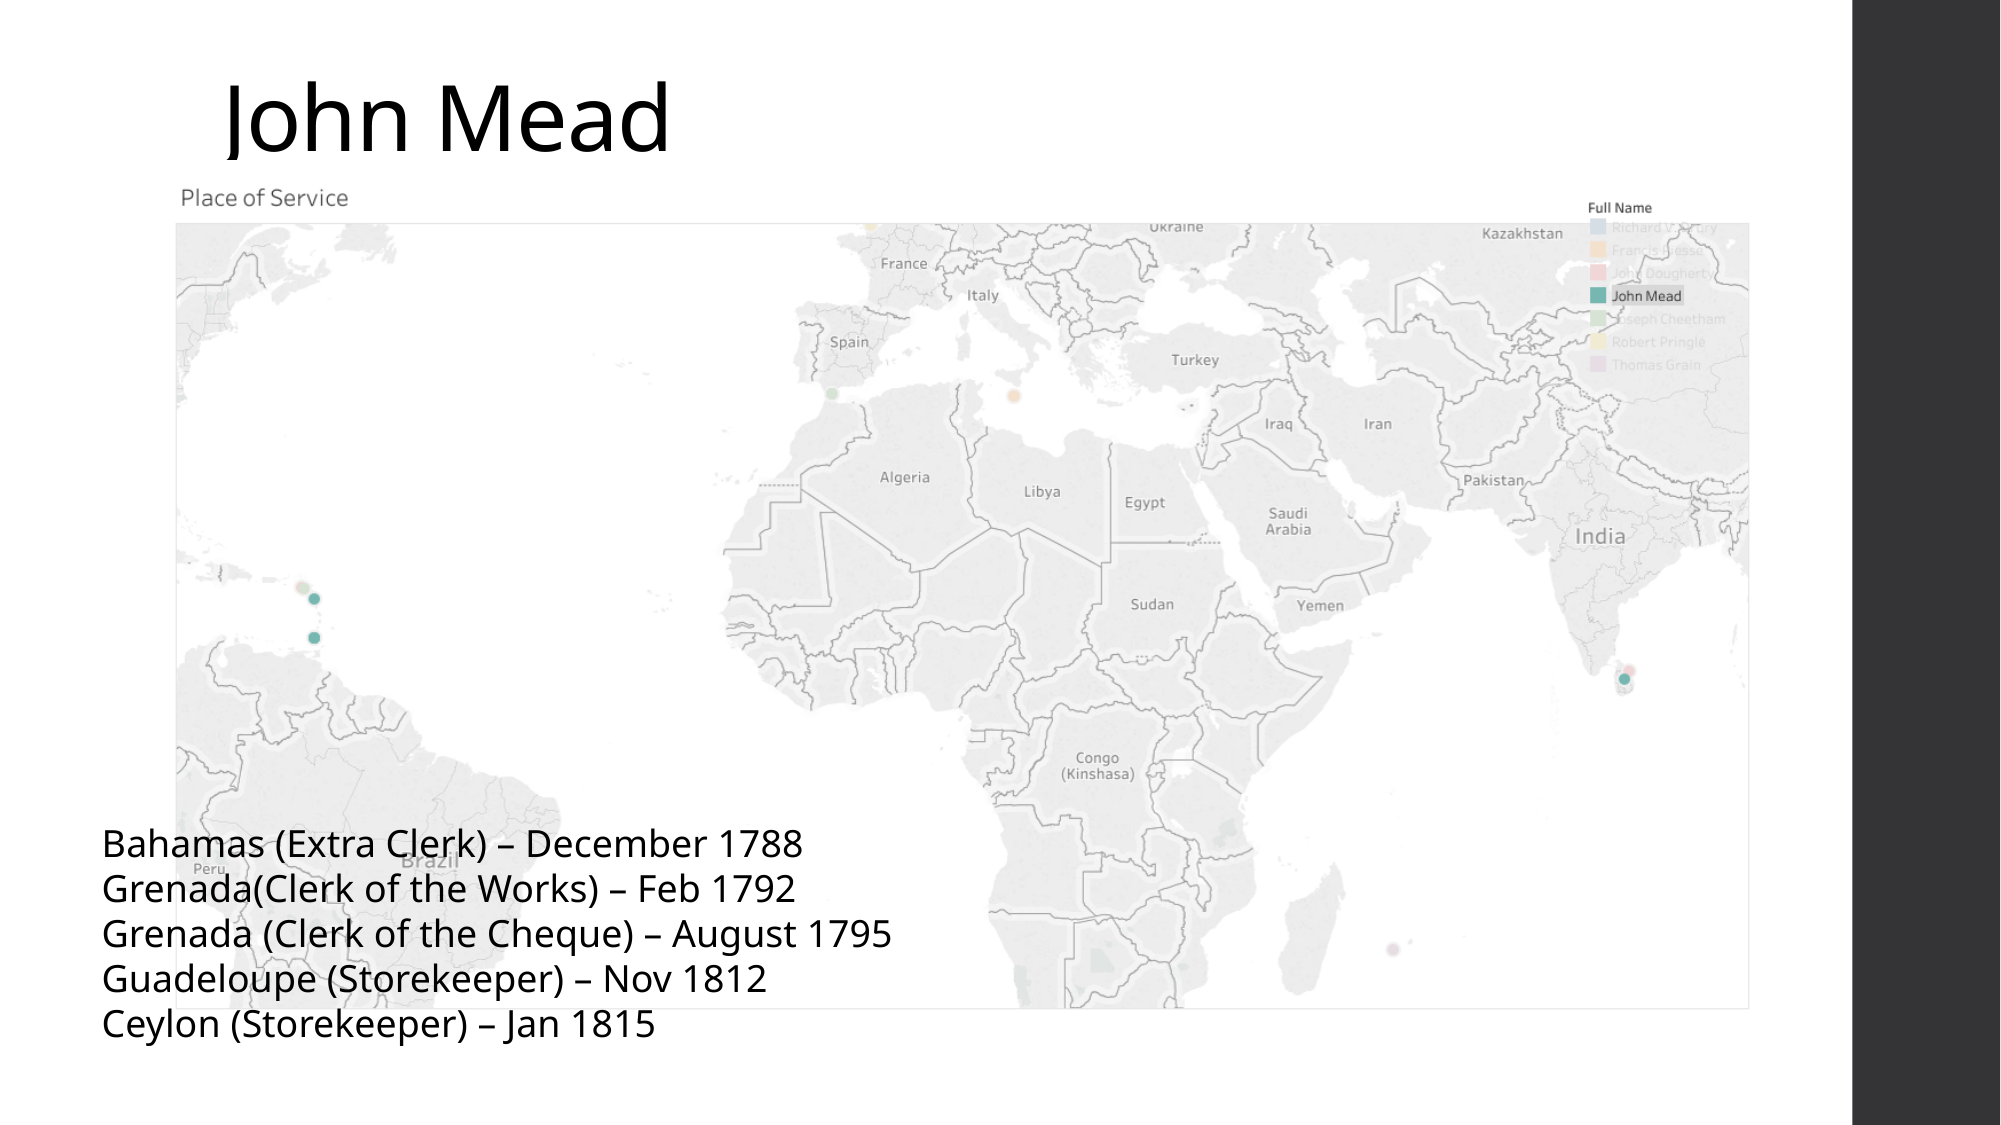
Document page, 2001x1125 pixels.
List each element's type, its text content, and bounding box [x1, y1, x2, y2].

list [162, 160, 1762, 1022]
title John Mead [206, 60, 1797, 179]
text_box Bahamas (Extra Clerk) – December 1788 Grenada(Clerk of the Works) – Feb 1792 Grenada (Clerk of the Cheque) – August 1795 Guadeloupe (Storekeeper) – Nov 1812 Ceylon (Storekeeper) – Jan 1815 [86, 813, 1000, 1053]
